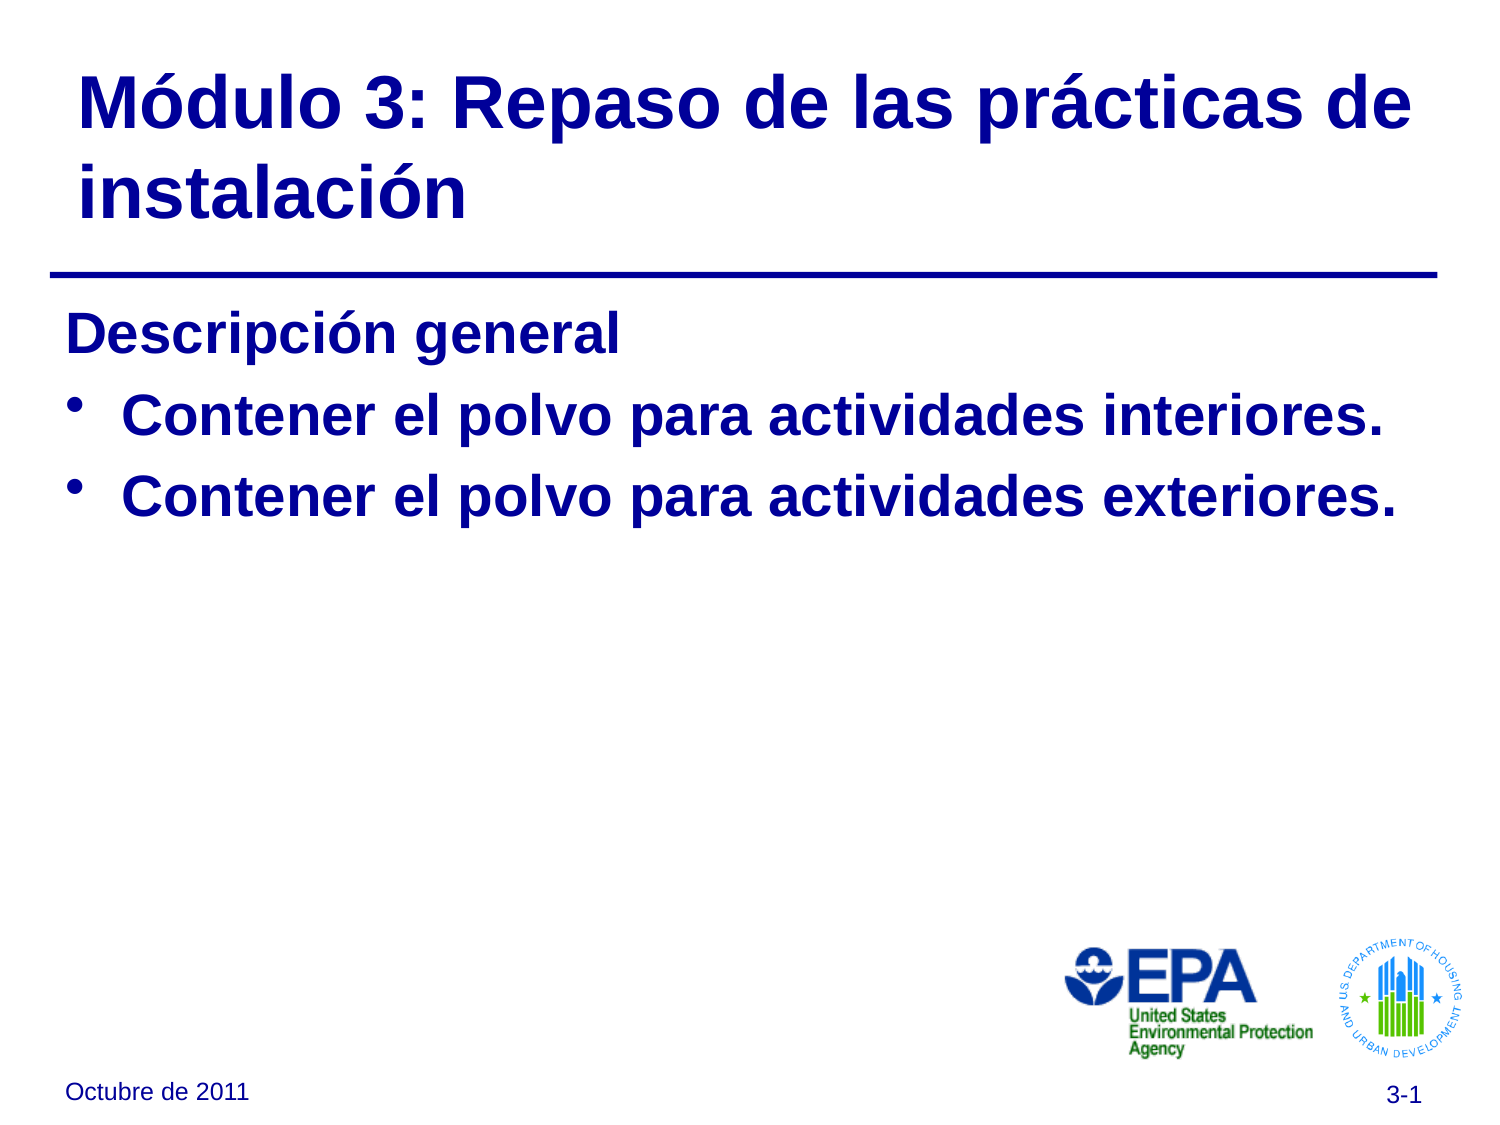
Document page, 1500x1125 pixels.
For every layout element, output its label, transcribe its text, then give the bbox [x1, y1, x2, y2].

slide_number Octubre de 2011 [49, 1049, 363, 1125]
title Módulo 3: Repaso de las prácticas de instalación [61, 61, 1438, 226]
picture [1062, 1026, 1319, 1064]
picture [1337, 937, 1463, 1059]
slide_number 3-1 [1124, 1049, 1438, 1125]
list Descripción general Contener el polvo para actividades interiores. Contener el polvo para actividades exteriores. [49, 287, 1438, 1026]
